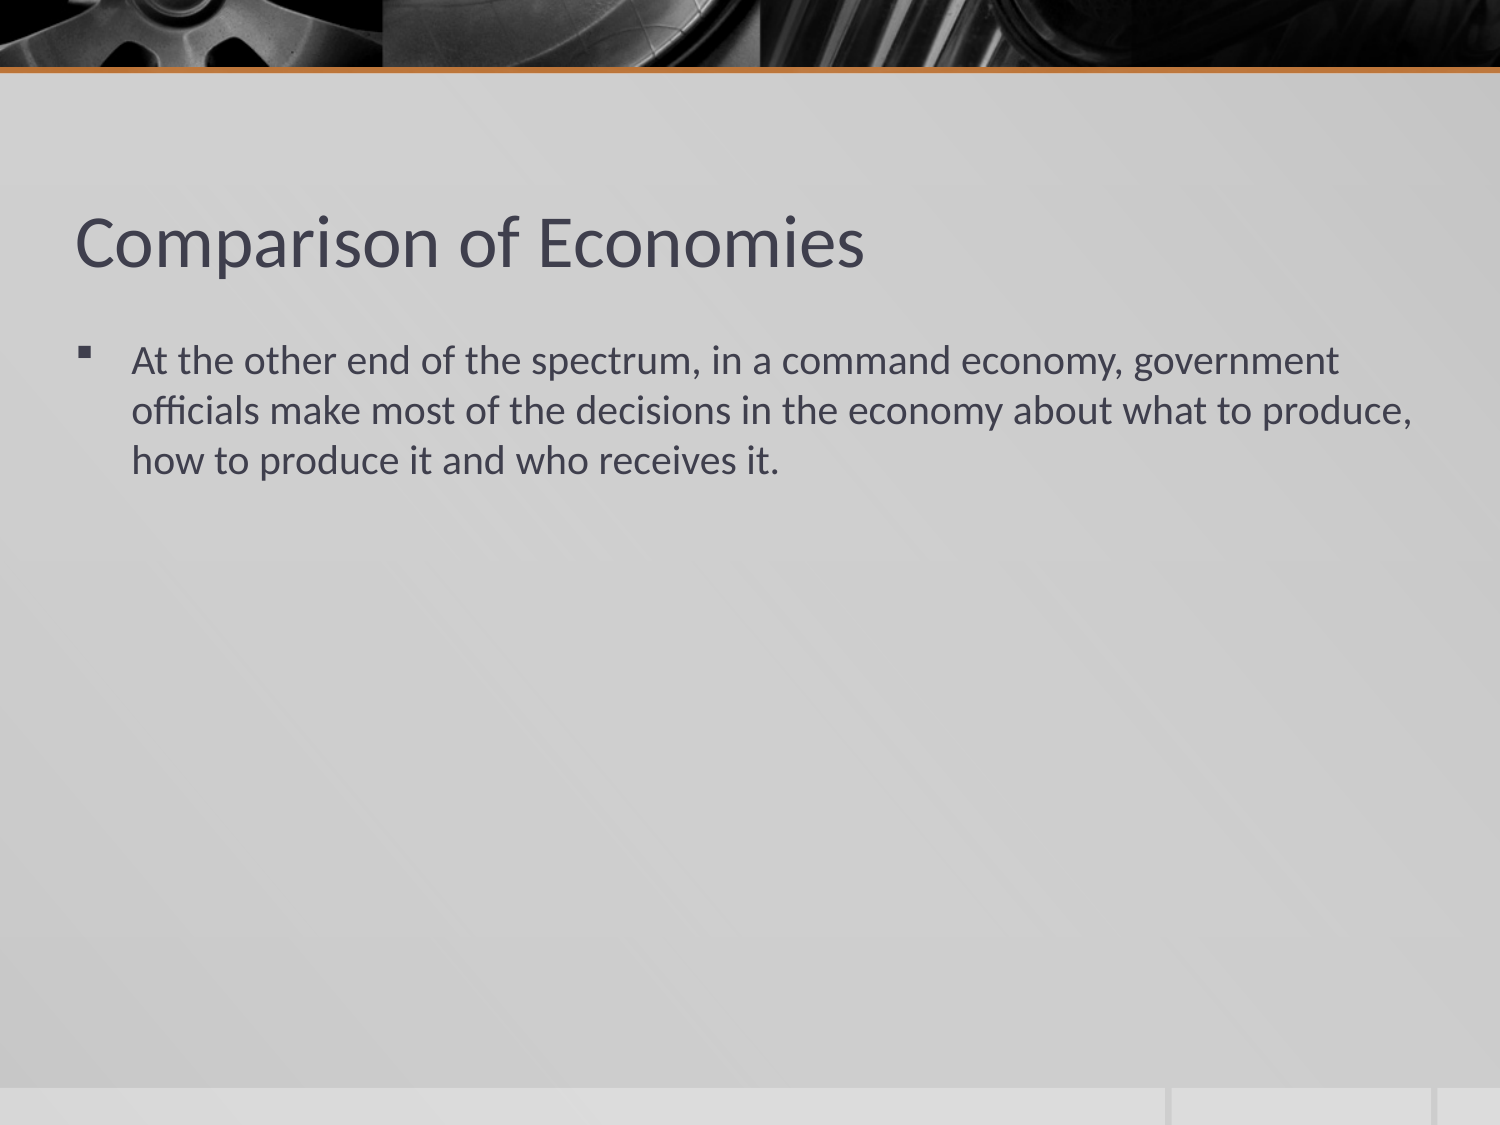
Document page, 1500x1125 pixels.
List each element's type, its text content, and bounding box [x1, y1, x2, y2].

list At the other end of the spectrum, in a command economy, government officials make most of the decisions in the economy about what to produce, how to produce it and who receives it. [75, 324, 1425, 1005]
title Comparison of Economies [75, 162, 1425, 313]
picture [0, 0, 1500, 67]
